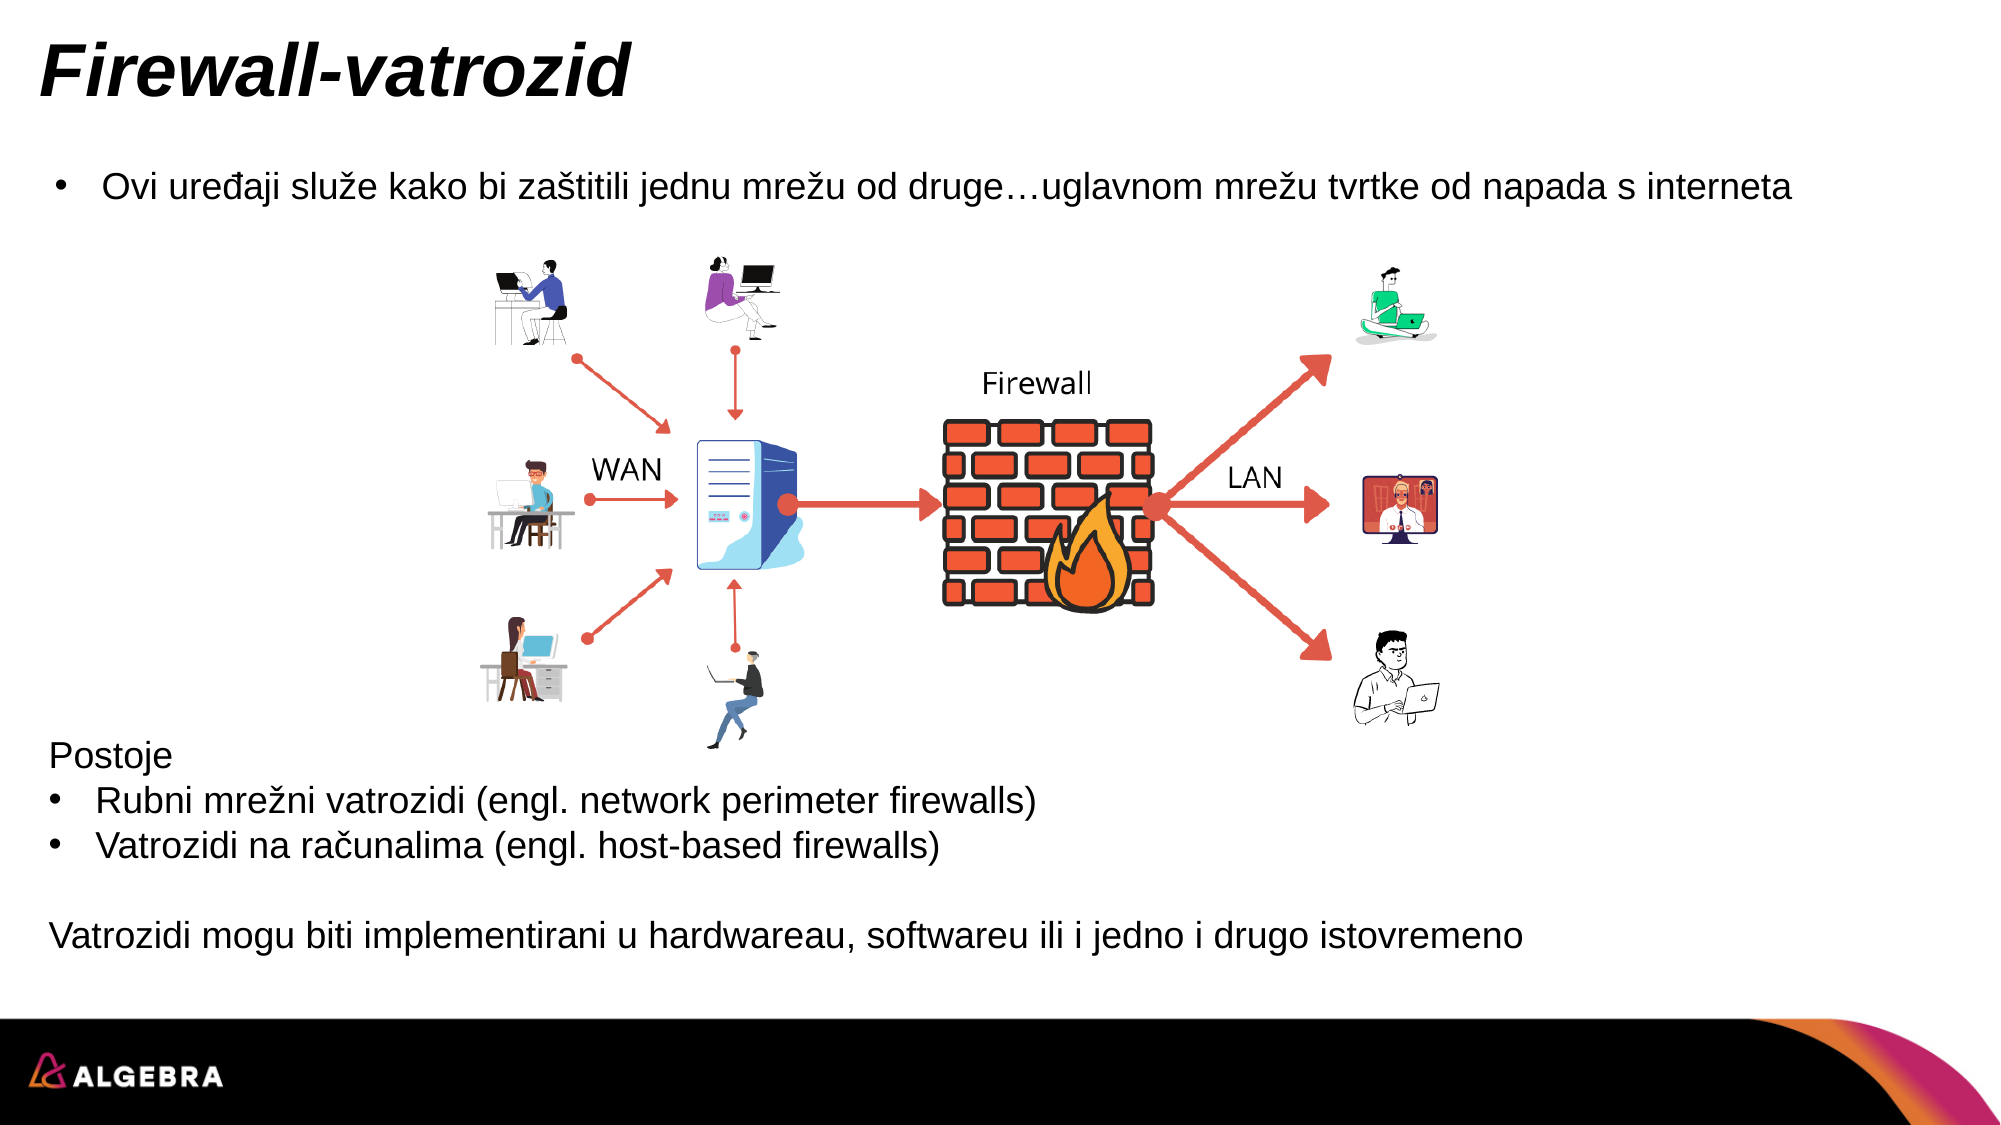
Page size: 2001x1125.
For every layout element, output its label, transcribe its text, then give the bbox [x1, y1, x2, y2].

text_box Postoje Rubni mrežni vatrozidi (engl. network perimeter firewalls) Vatrozidi na računalima (engl. host-based firewalls) Vatrozidi mogu biti implementirani u hardwareau, softwareu ili i jedno i drugo istovremeno [33, 724, 1599, 964]
text_box Ovi uređaji služe kako bi zaštitili jednu mrežu od druge…uglavnom mrežu tvrtke od napada s interneta [39, 154, 1900, 260]
picture [0, 0, 2001, 1125]
title Firewall-vatrozid [39, 23, 1989, 120]
